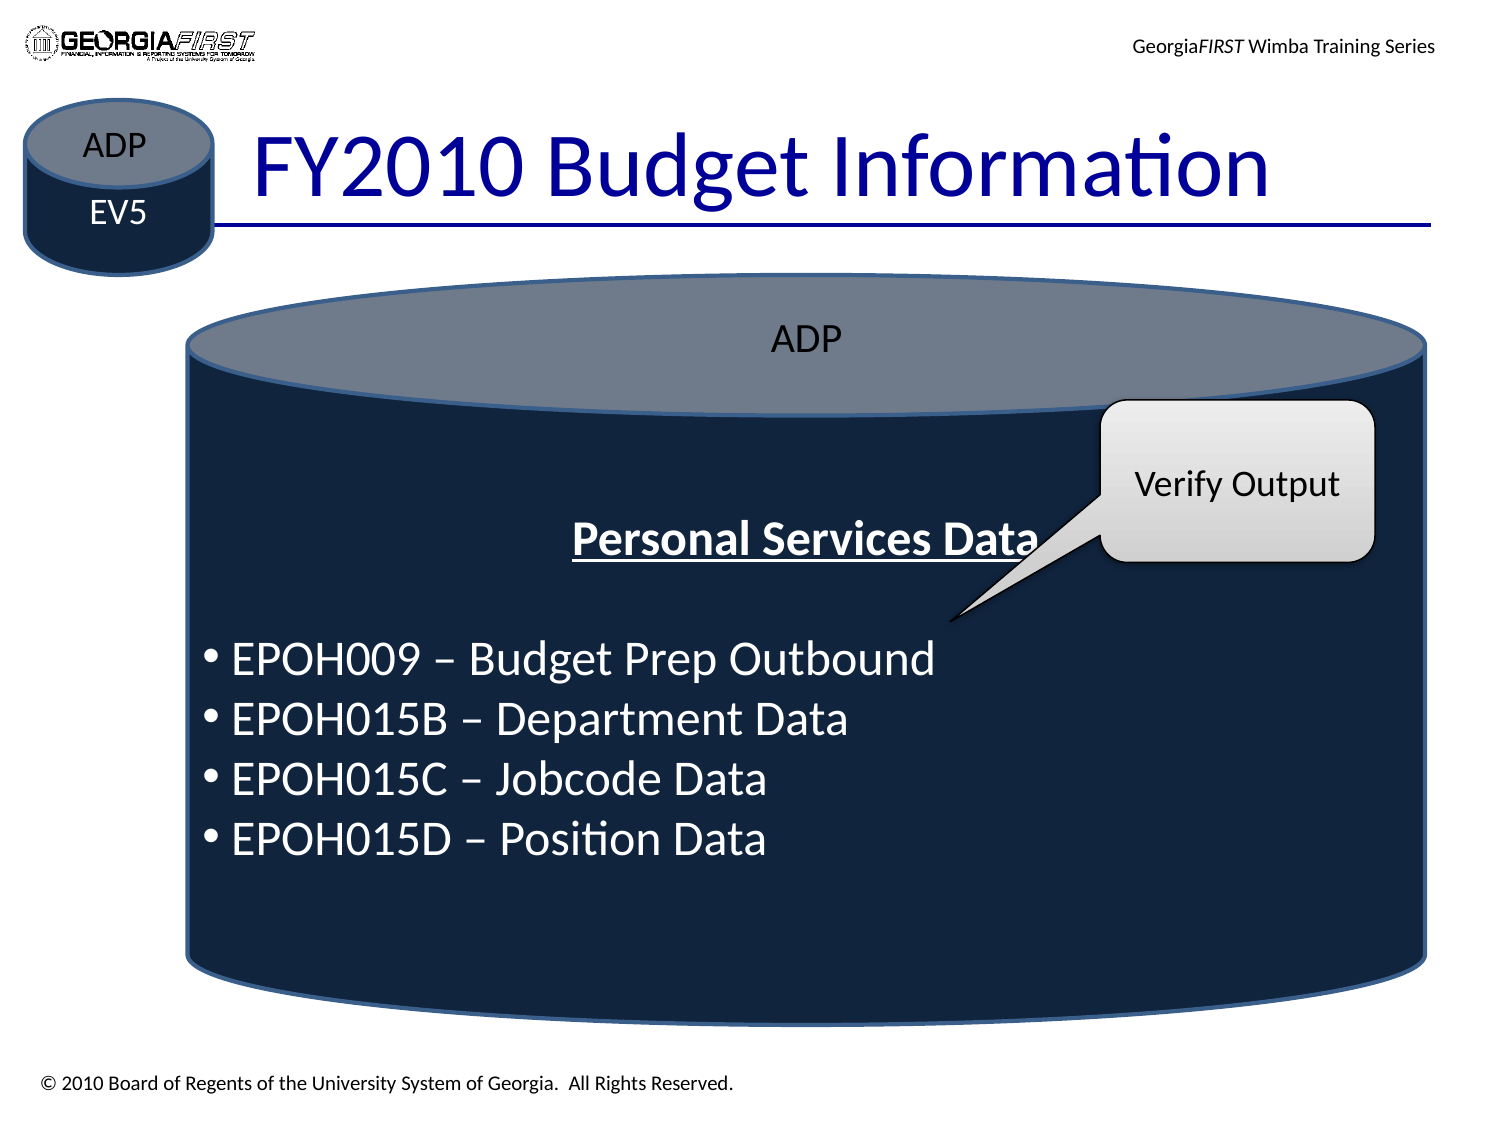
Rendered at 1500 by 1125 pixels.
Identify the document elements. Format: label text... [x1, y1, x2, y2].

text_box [24, 99, 213, 276]
picture [24, 24, 255, 63]
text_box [187, 274, 1426, 1026]
title FY2010 Budget Information [237, 87, 1425, 233]
